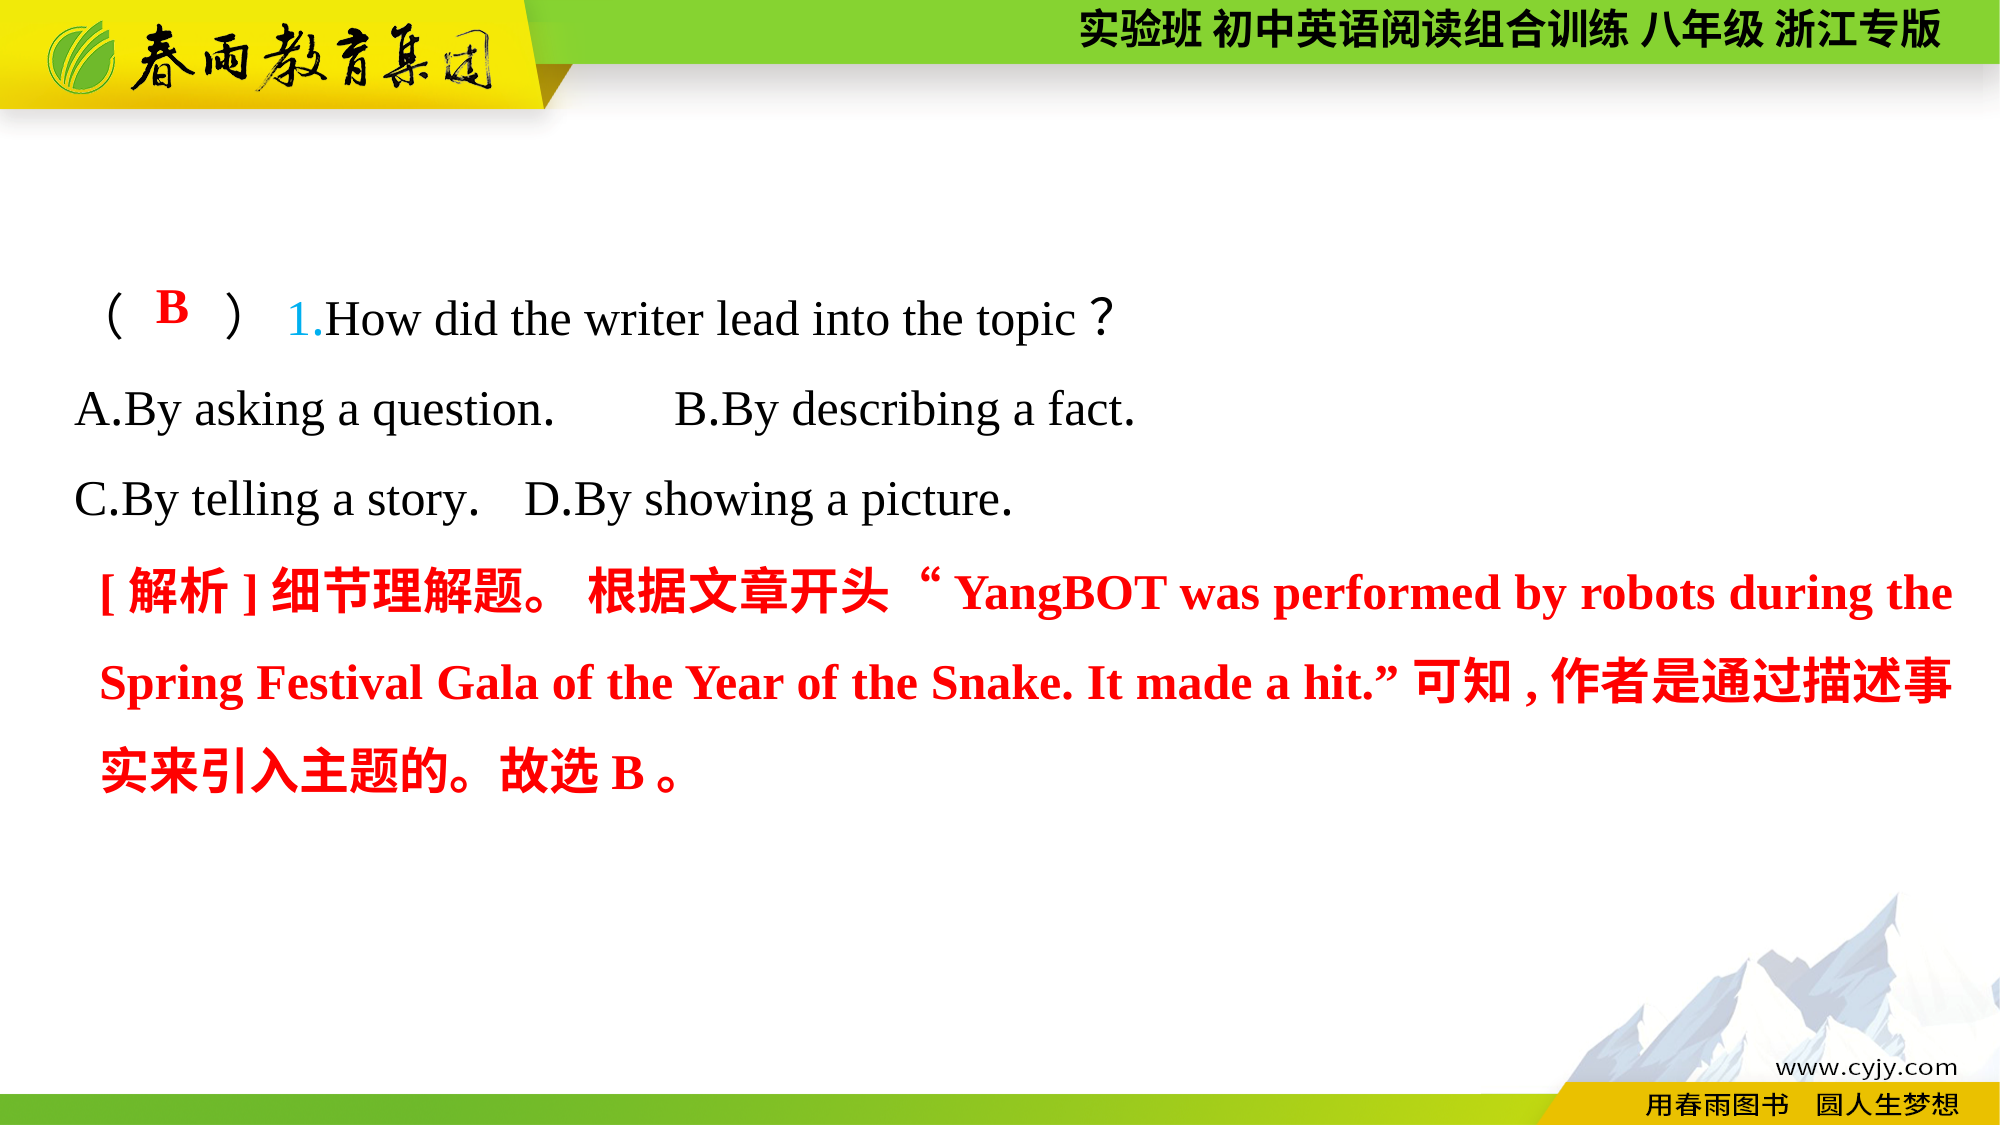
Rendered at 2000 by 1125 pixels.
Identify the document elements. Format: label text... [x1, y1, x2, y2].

picture [0, 0, 2000, 1125]
list （ ）1.How did the writer lead into the topic？ A.By asking a question. B.By describing a fact. C.By telling a story. D.By showing a picture. [59, 247, 1944, 524]
text_box B [141, 266, 204, 342]
text_box [解析]细节理解题。 根据文章开头“YangBOT was performed by robots during the Spring Festival Gala of the Year of the Snake. It made a hit.”可知,作者是通过描述事实来引入主题的。故选B。 [84, 522, 1969, 808]
